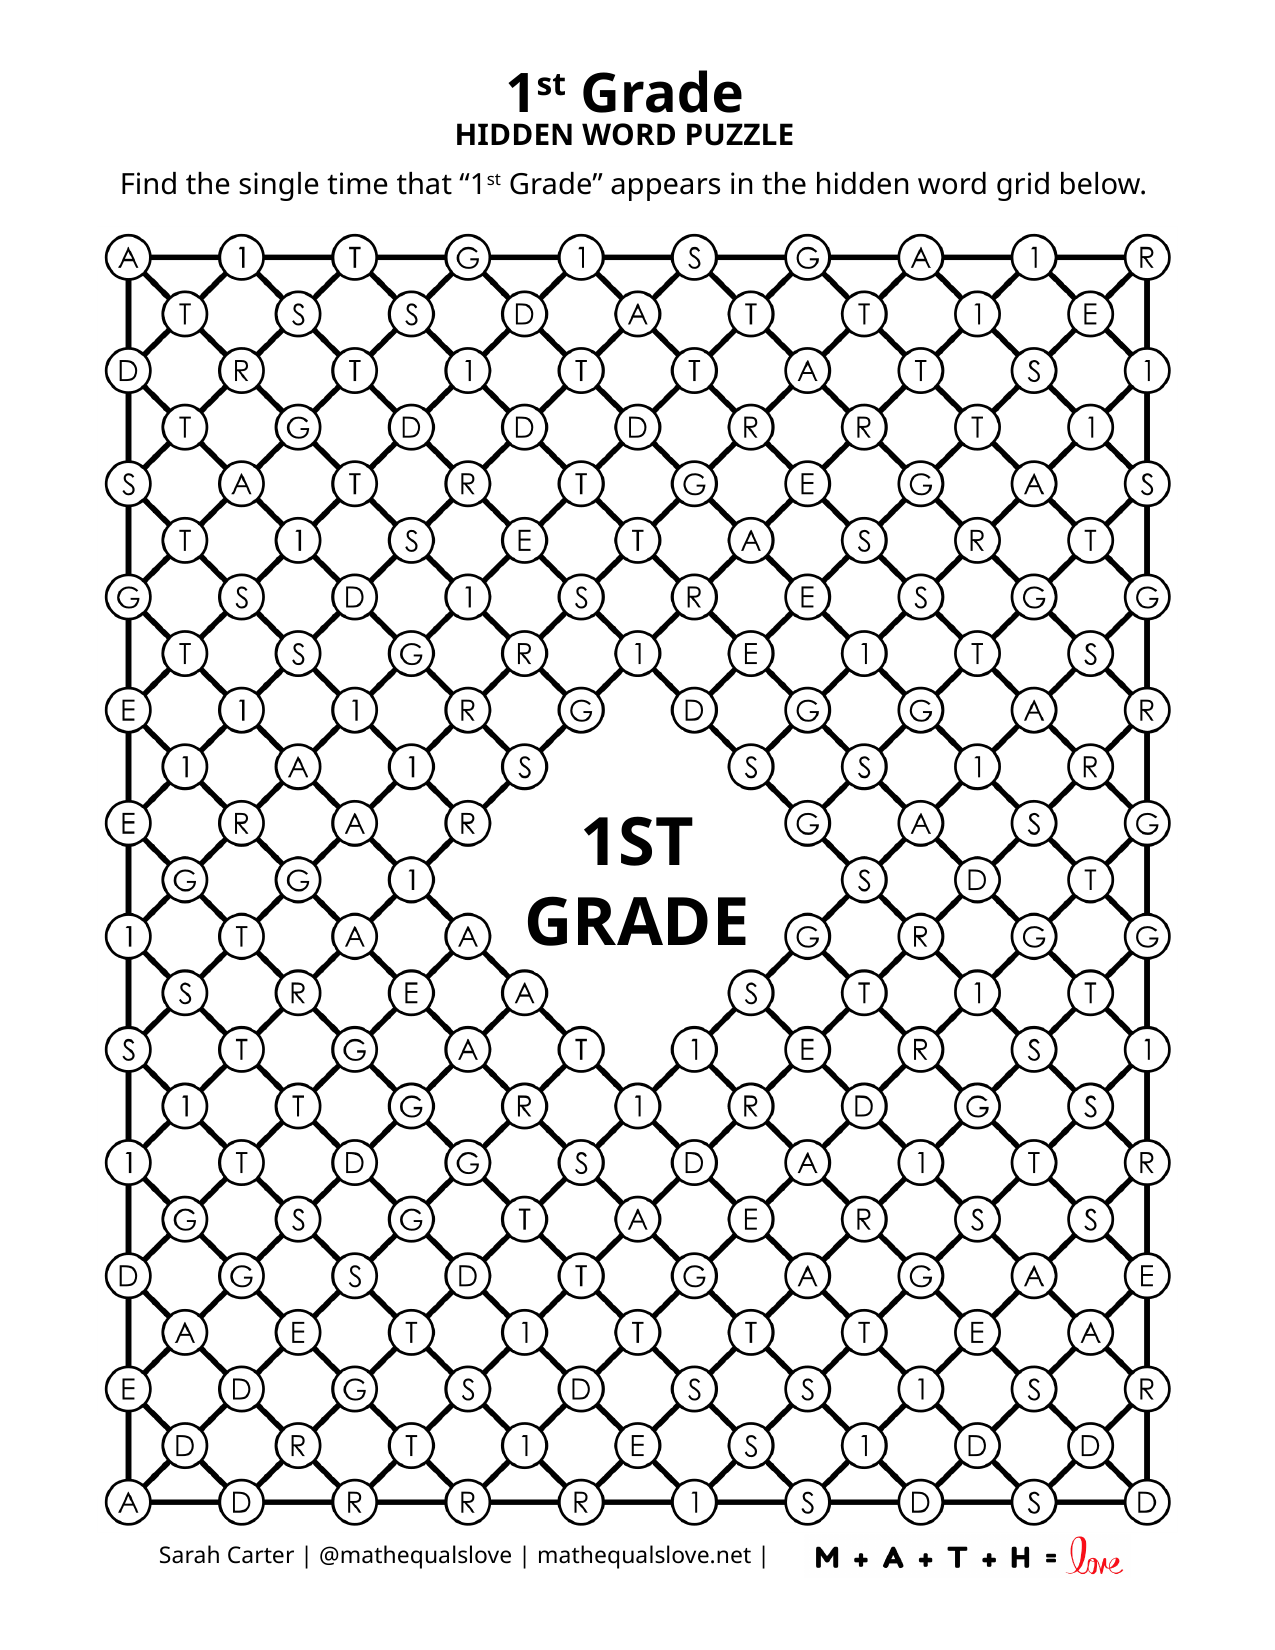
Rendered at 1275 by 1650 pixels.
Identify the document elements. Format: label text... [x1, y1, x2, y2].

text_box Find the single time that “1st Grade” appears in the hidden word grid below. [86, 158, 1189, 208]
text_box HIDDEN WORD PUZZLE [319, 108, 930, 159]
picture [97, 226, 1178, 1533]
text_box 1st Grade [302, 57, 947, 124]
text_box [143, 1533, 1132, 1579]
